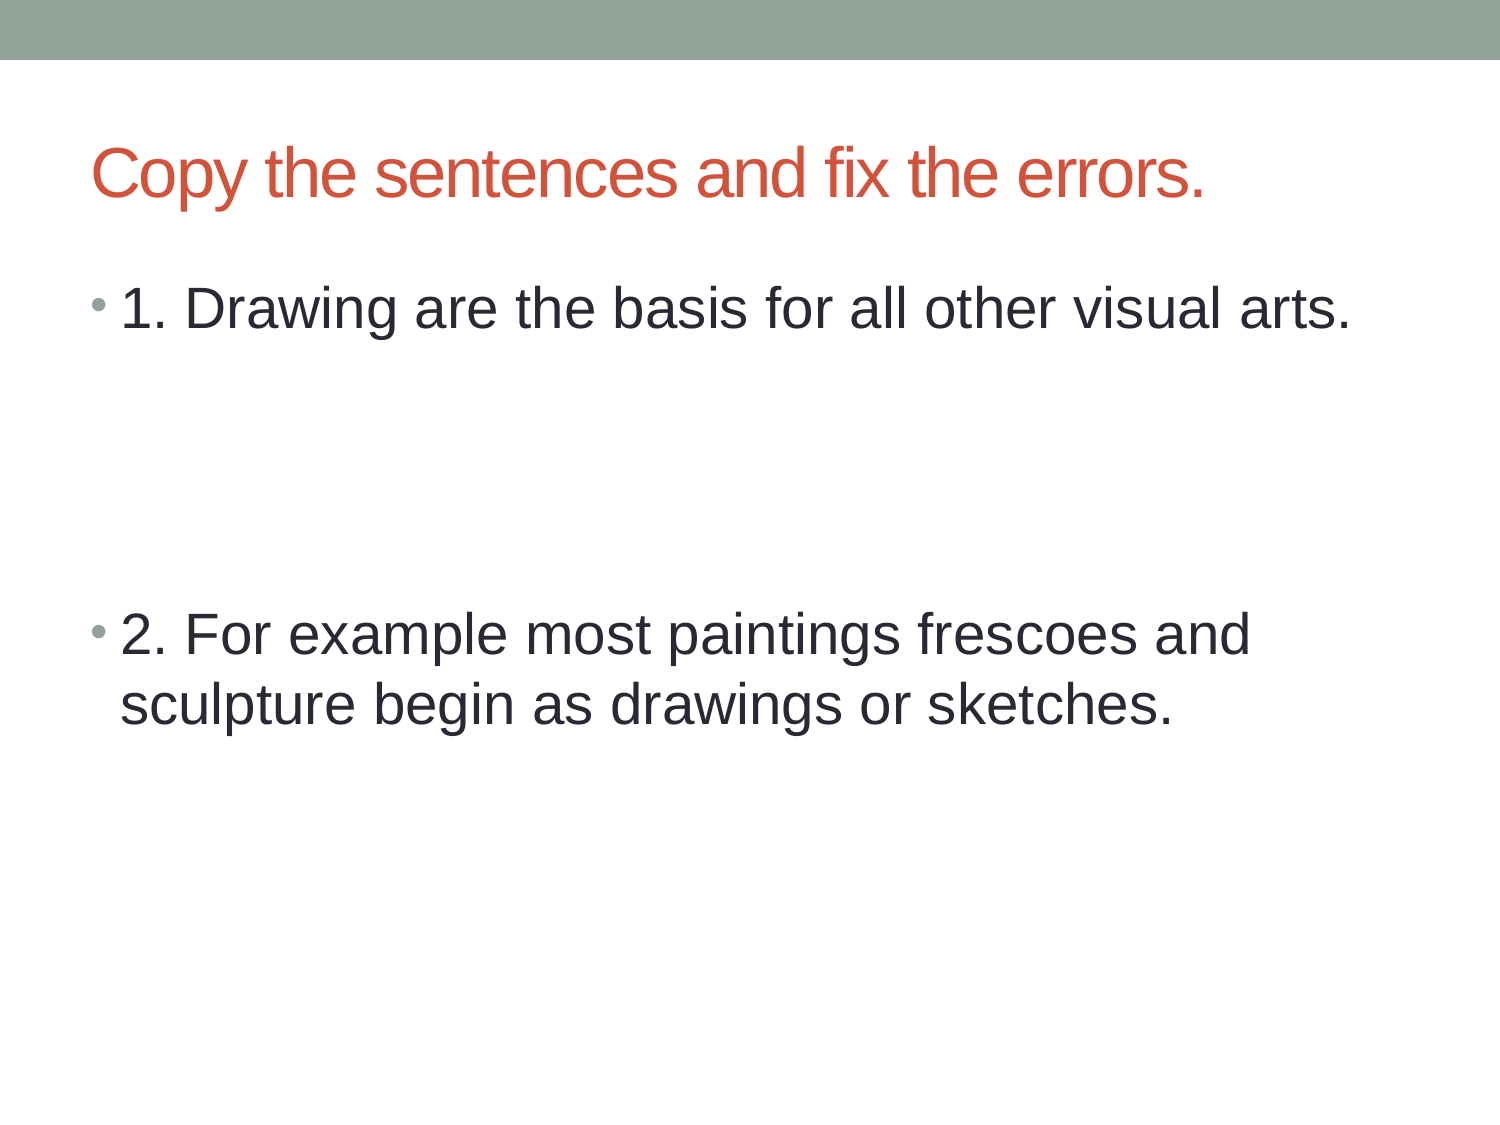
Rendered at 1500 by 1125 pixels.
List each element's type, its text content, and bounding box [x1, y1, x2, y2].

list 1. Drawing are the basis for all other visual arts. 2. For example most paintings frescoes and sculpture begin as drawings or sketches. [75, 262, 1425, 1063]
title Copy the sentences and fix the errors. [75, 87, 1425, 250]
